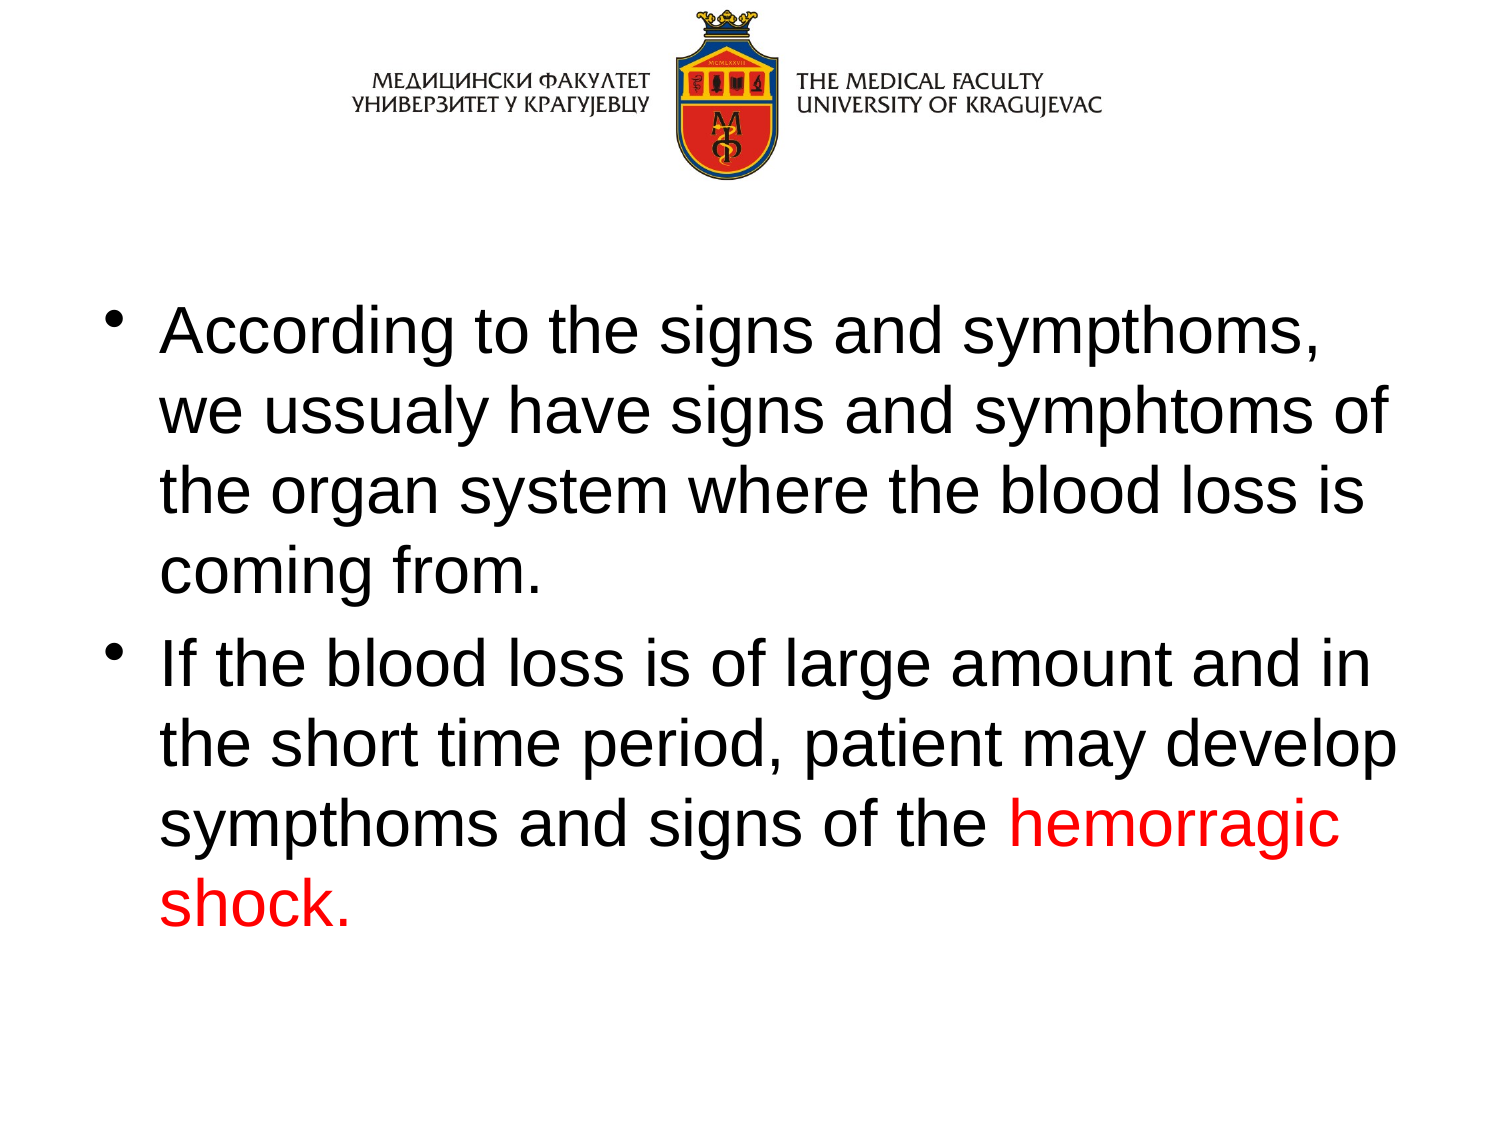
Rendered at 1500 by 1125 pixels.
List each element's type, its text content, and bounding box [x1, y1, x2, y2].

picture [328, 0, 1125, 191]
list According to the signs and sympthoms, we ussualy have signs and symphtoms of the organ system where the blood loss is coming from. If the blood loss is of large amount and in the short time period, patient may develop sympthoms and signs of the hemorragic shock. [88, 278, 1439, 1022]
